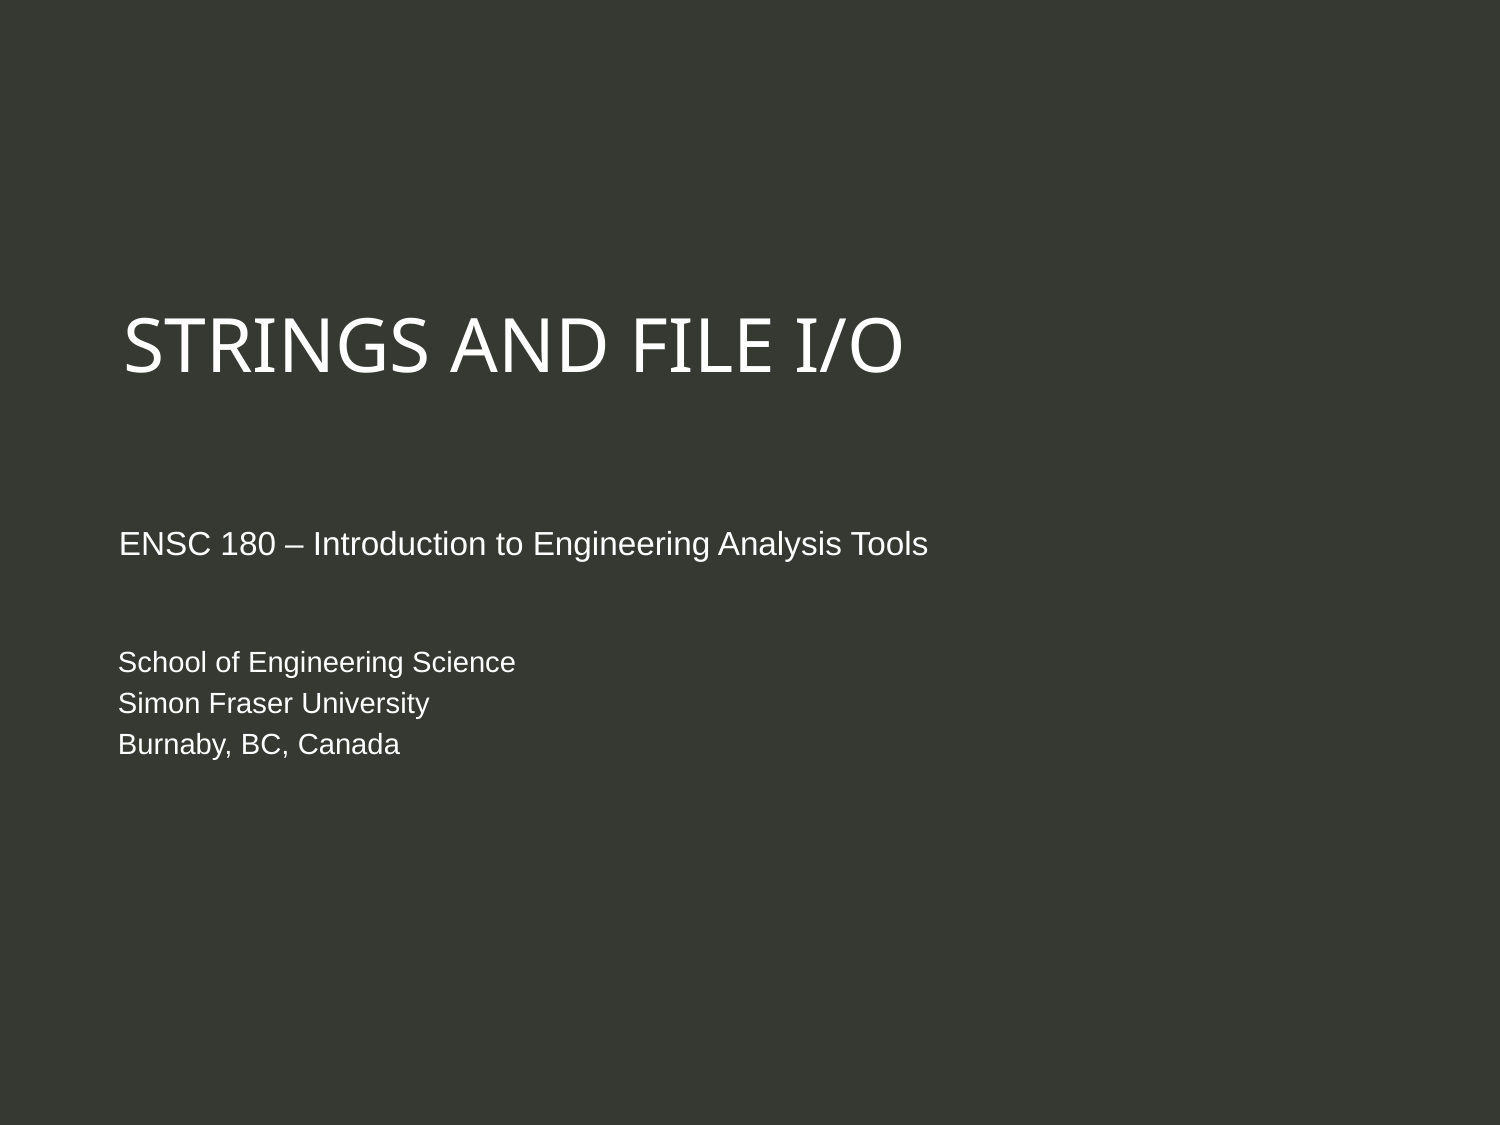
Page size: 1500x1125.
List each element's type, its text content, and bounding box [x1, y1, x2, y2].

title STRINGS AND FILE I/O [108, 290, 1446, 391]
subtitle ENSC 180 – Introduction to Engineering Analysis Tools [103, 515, 1429, 591]
